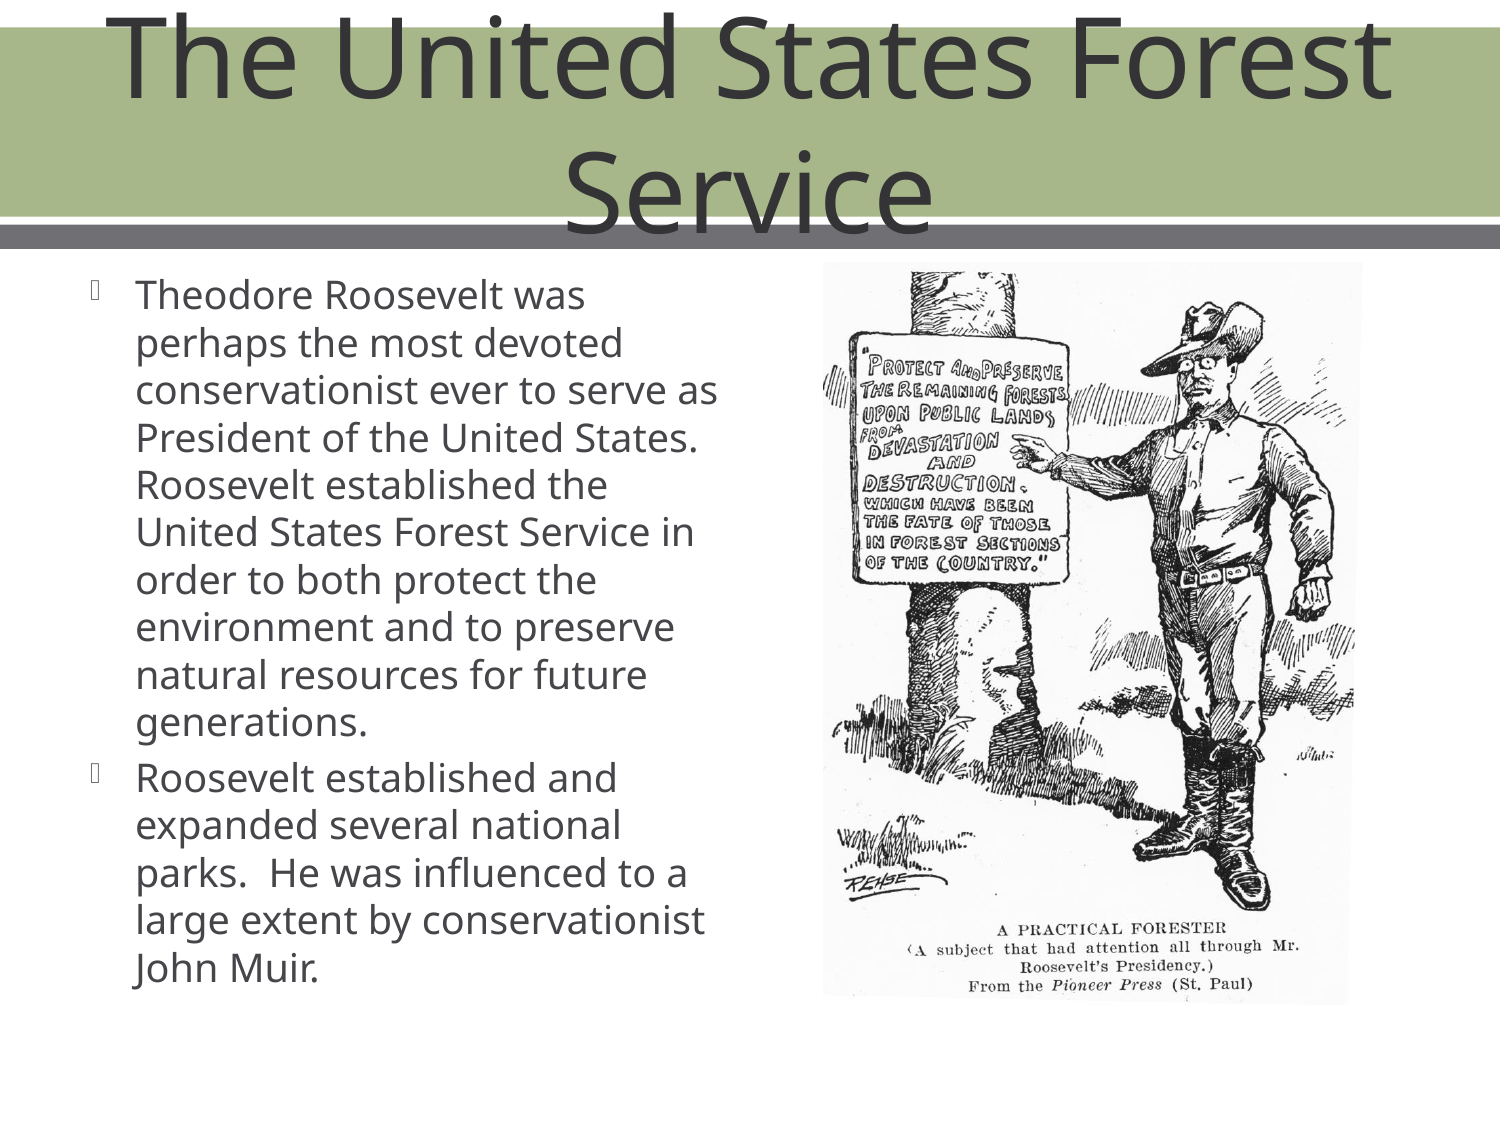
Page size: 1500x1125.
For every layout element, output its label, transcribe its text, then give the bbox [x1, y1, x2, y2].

list Theodore Roosevelt was perhaps the most devoted conservationist ever to serve as President of the United States. Roosevelt established the United States Forest Service in order to both protect the environment and to preserve natural resources for future generations. Roosevelt established and expanded several national parks. He was influenced to a large extent by conservationist John Muir. [75, 262, 738, 1005]
title The United States Forest Service [75, 29, 1425, 213]
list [823, 262, 1365, 1006]
